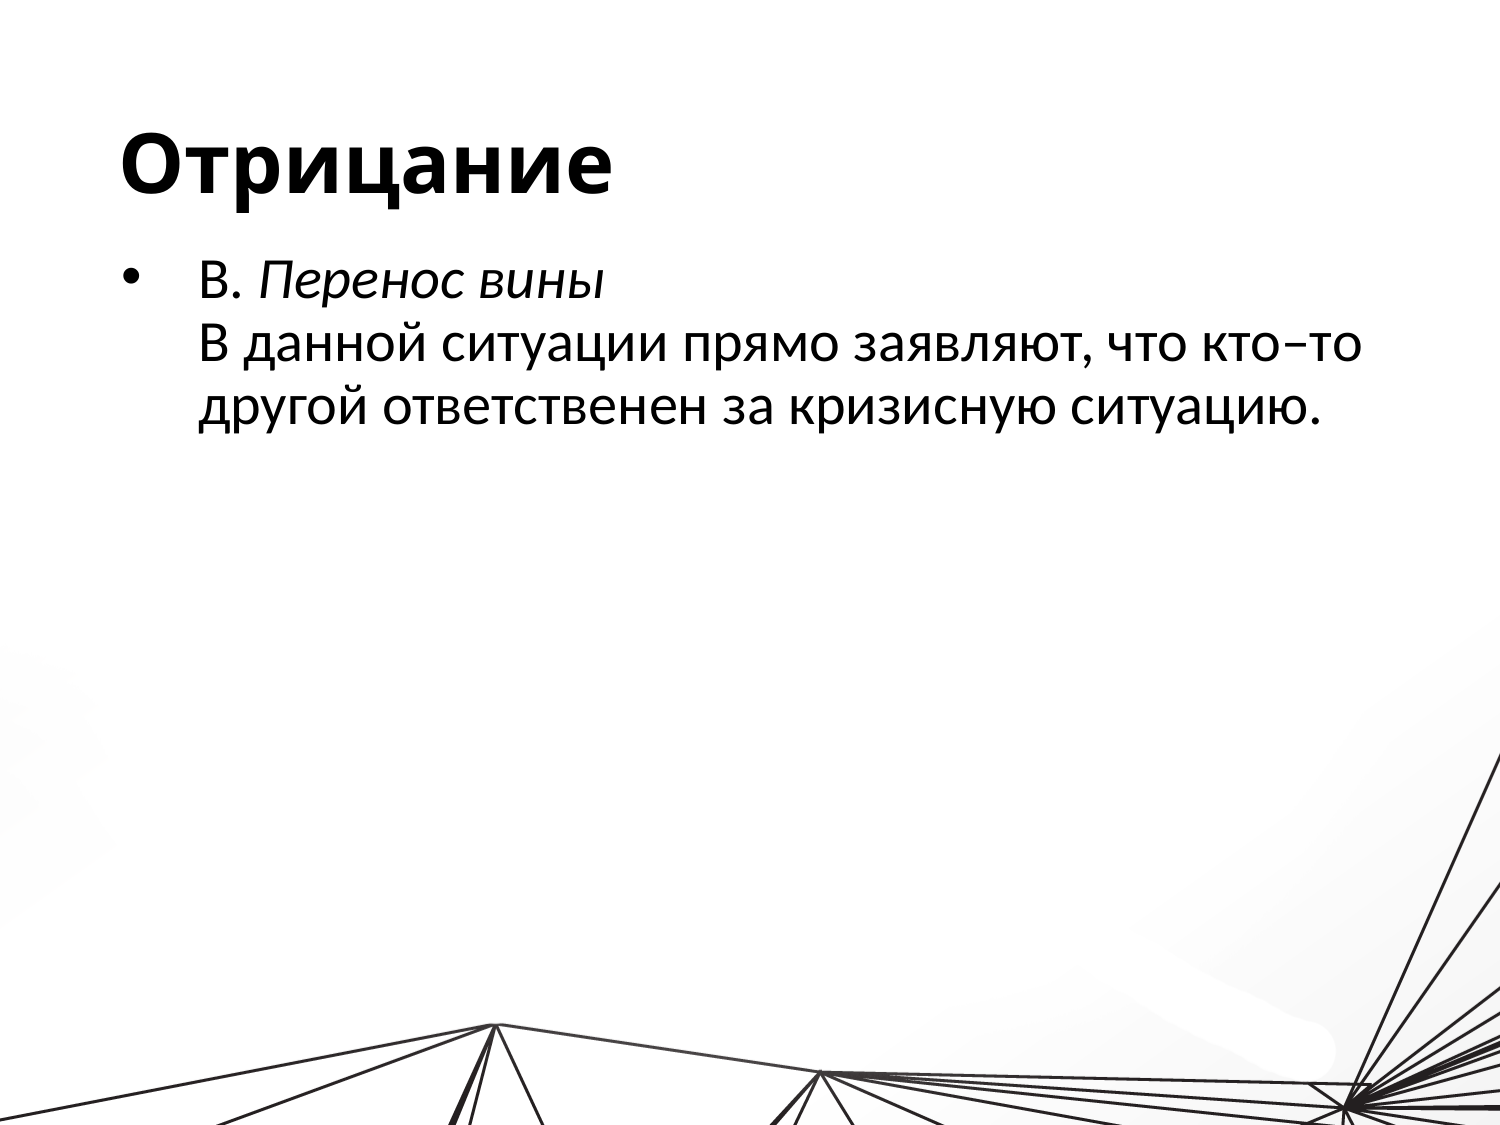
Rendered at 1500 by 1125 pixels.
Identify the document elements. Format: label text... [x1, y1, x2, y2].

picture [0, 0, 1500, 1125]
list В. Перенос вины В данной ситуации прямо заявляют, что кто–то другой ответственен за кризисную ситуацию. [105, 240, 1398, 1014]
title Отрицание [102, 0, 1398, 220]
